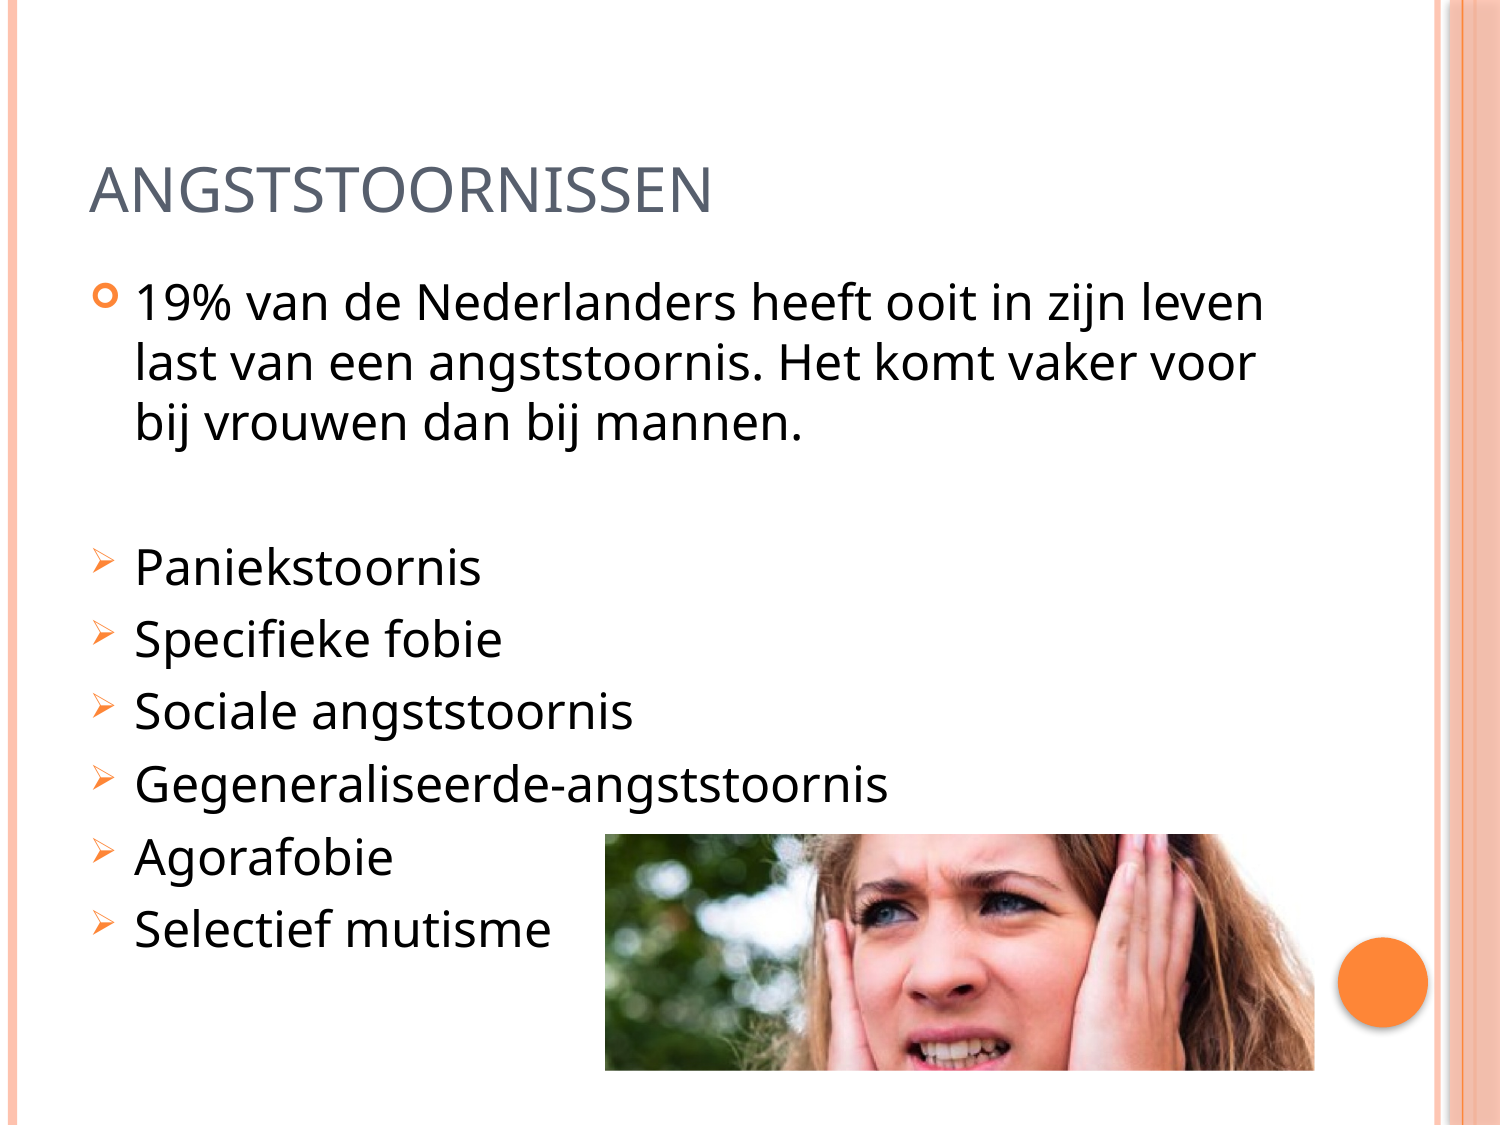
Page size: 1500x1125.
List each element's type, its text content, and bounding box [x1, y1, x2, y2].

list 19% van de Nederlanders heeft ooit in zijn leven last van een angststoornis. Het komt vaker voor bij vrouwen dan bij mannen. Paniekstoornis Specifieke fobie Sociale angststoornis Gegeneraliseerde-angststoornis Agorafobie Selectief mutisme [75, 262, 1300, 1062]
title Angststoornissen [75, 45, 1300, 233]
picture [604, 833, 1316, 1071]
